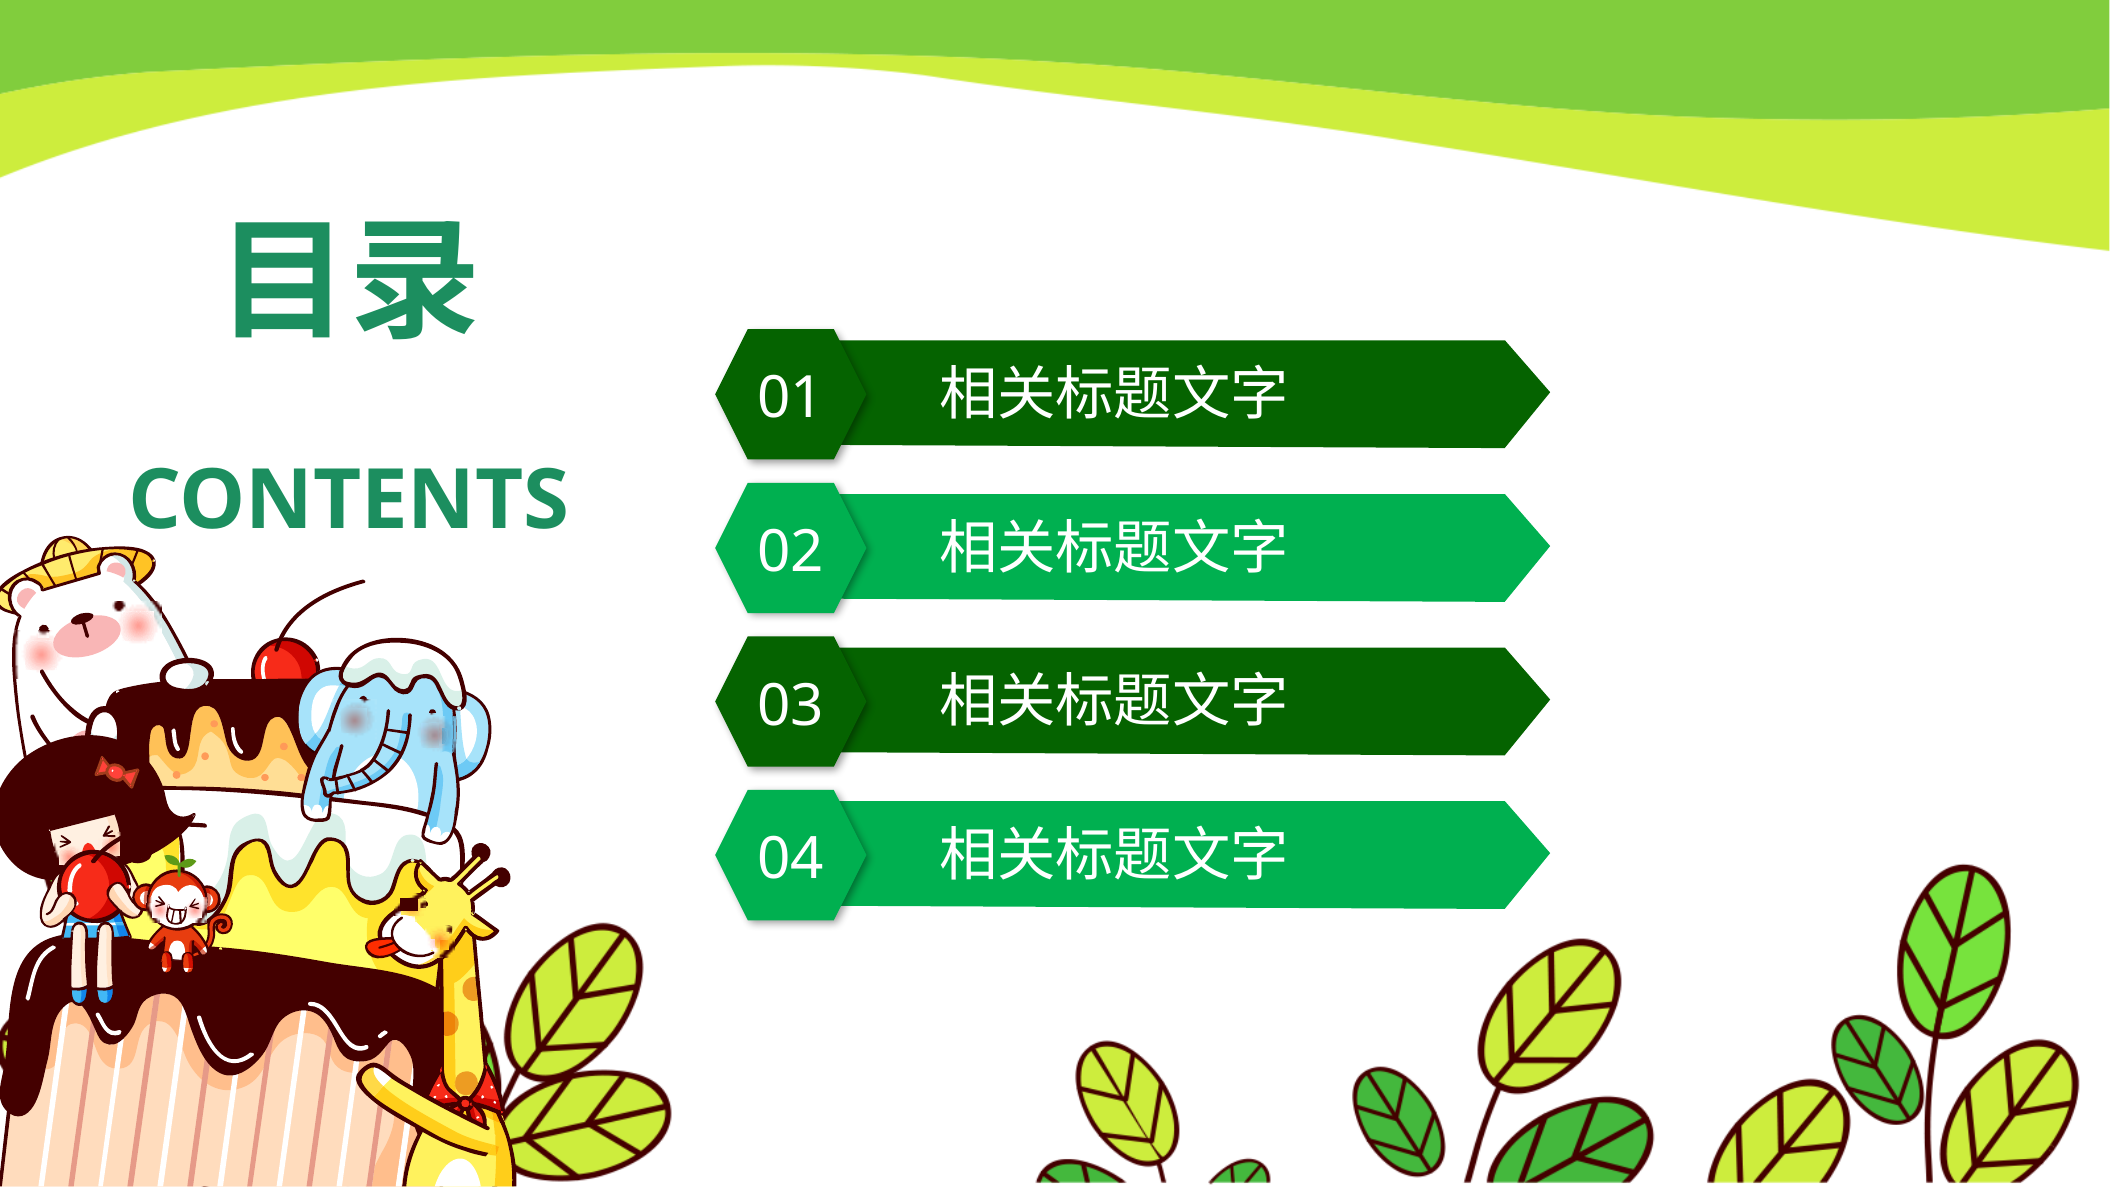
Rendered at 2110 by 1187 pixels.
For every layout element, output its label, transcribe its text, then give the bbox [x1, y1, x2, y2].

picture [0, 0, 2110, 1187]
text_box [849, 339, 1552, 450]
text_box 03 [714, 635, 868, 768]
text_box CONTENTS [109, 437, 589, 553]
text_box 相关标题文字 [924, 348, 1304, 434]
text_box 02 [714, 481, 868, 615]
text_box 01 [714, 328, 868, 461]
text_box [0, 532, 518, 1187]
text_box 相关标题文字 [924, 655, 1304, 741]
text_box 04 [714, 788, 868, 922]
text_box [101, 150, 598, 407]
text_box [849, 493, 1552, 603]
text_box 相关标题文字 [924, 809, 1304, 895]
text_box [848, 646, 1552, 757]
text_box 相关标题文字 [924, 502, 1304, 588]
text_box [849, 800, 1552, 911]
